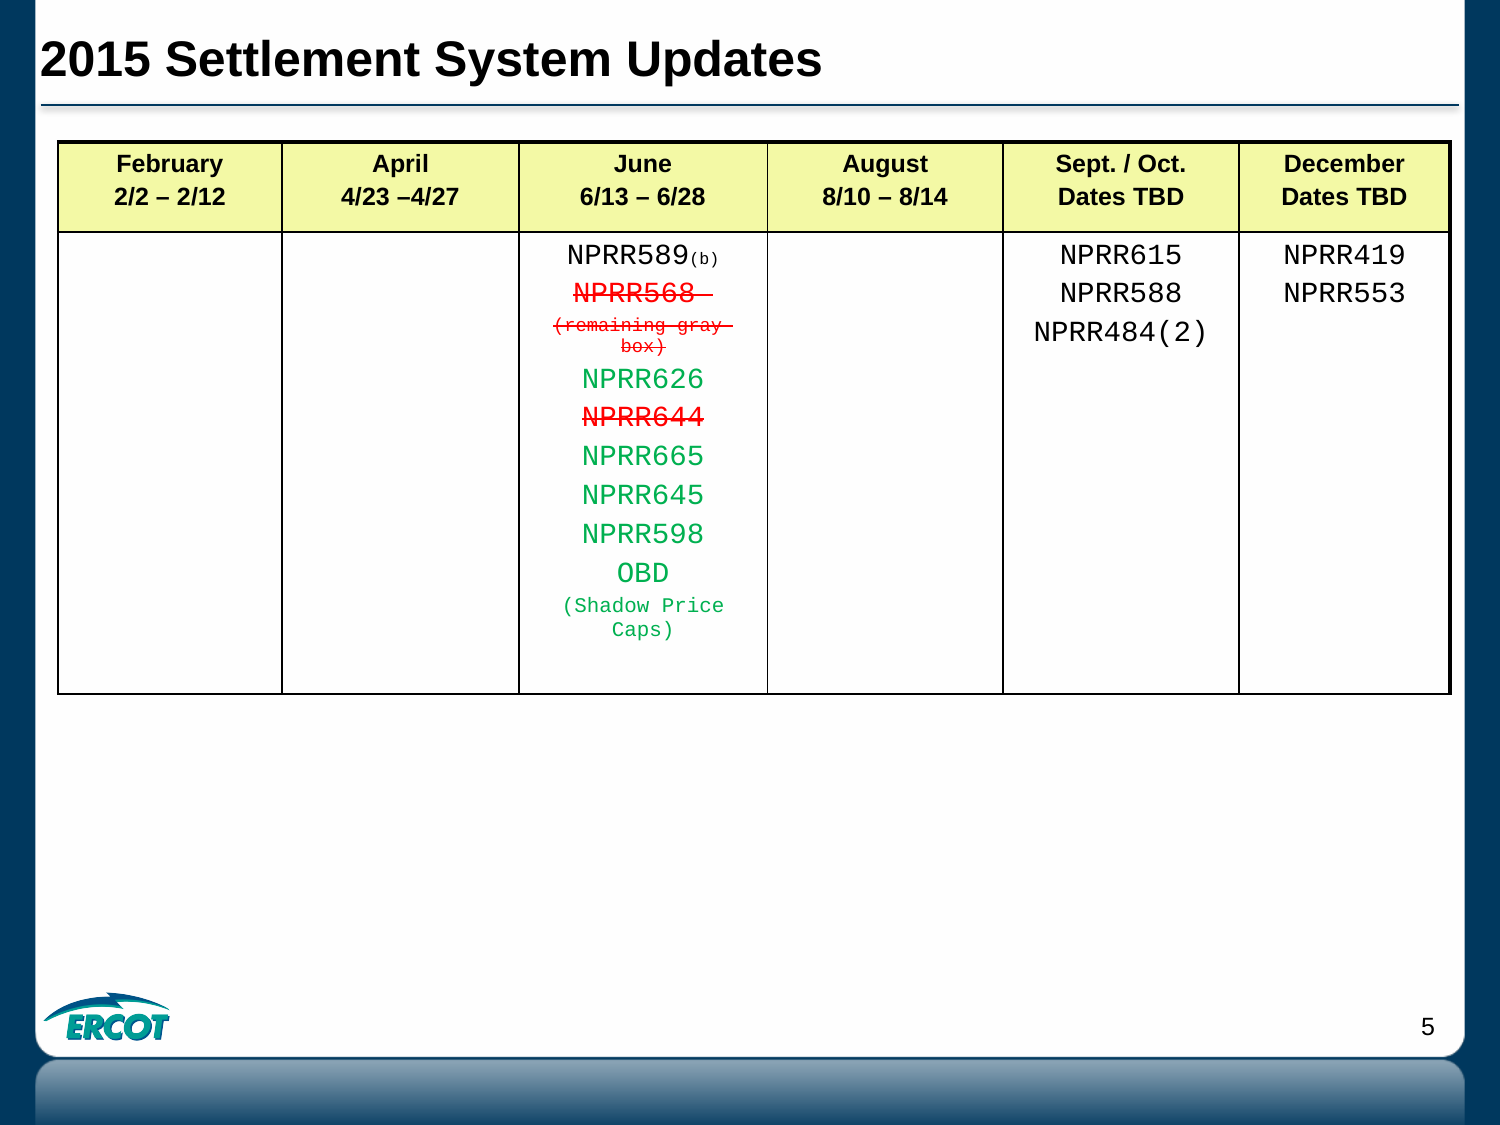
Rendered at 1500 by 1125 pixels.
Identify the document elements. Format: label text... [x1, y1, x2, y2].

table_cell NPRR589(b) NPRR568 (remaining gray-box) NPRR626 NPRR644 NPRR665 NPRR645 NPRR598 OBD (Shadow Price Caps) [520, 233, 767, 693]
table_header February 2/2 – 2/12 [59, 144, 281, 231]
title 2015 Settlement System Updates [24, 0, 1450, 113]
table_header August 8/10 – 8/14 [768, 144, 1002, 231]
table_header June 6/13 – 6/28 [520, 144, 767, 231]
picture [35, 0, 1465, 1125]
table_cell [768, 233, 1002, 693]
table_header December Dates TBD [1240, 144, 1448, 231]
table_header Sept. / Oct. Dates TBD [1004, 144, 1238, 231]
table_cell [59, 233, 281, 693]
table_cell [283, 233, 518, 693]
table_cell NPRR615 NPRR588 NPRR484(2) [1004, 233, 1238, 693]
table_cell NPRR419 NPRR553 [1240, 233, 1448, 693]
table_header April 4/23 –4/27 [283, 144, 518, 231]
